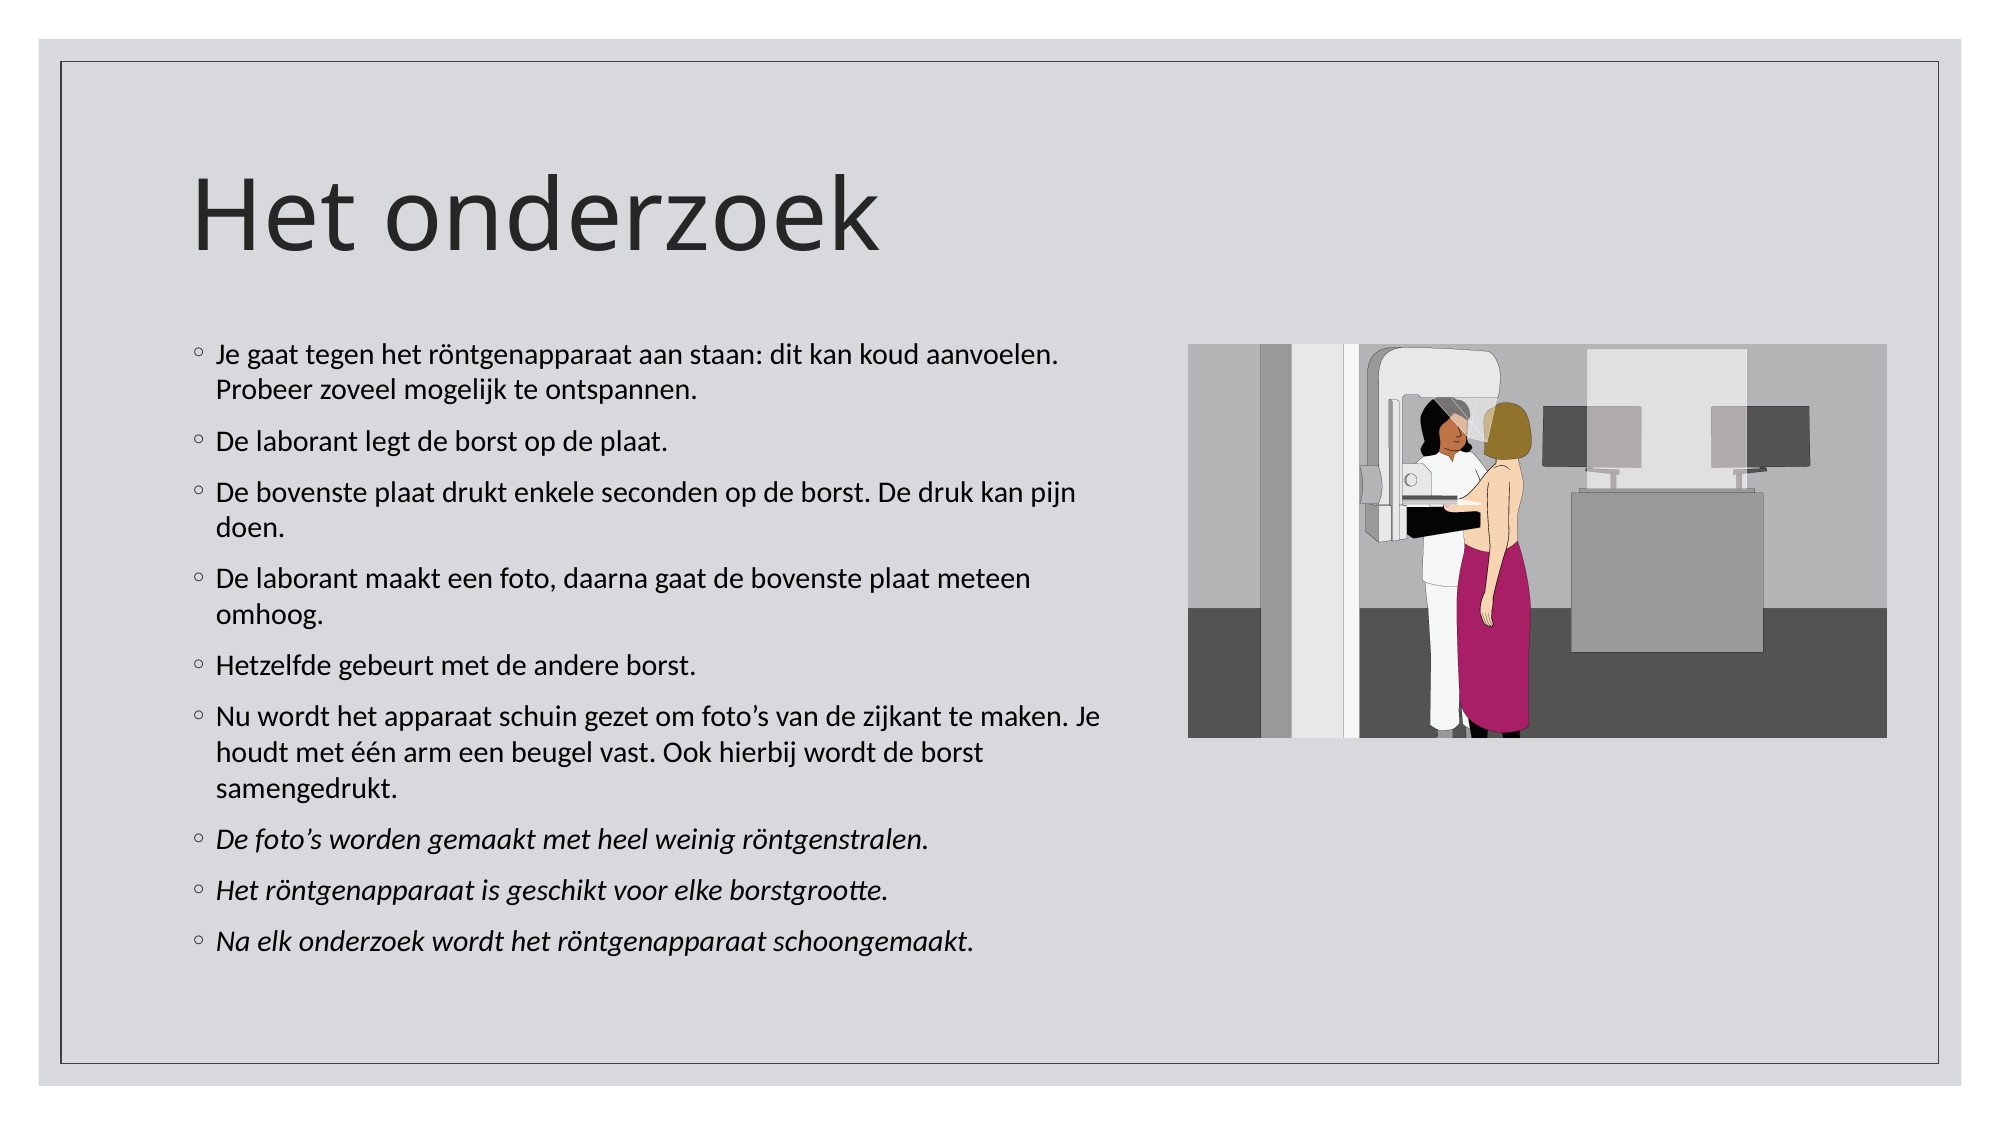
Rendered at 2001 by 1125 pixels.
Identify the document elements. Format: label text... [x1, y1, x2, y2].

title Het onderzoek [174, 105, 1825, 331]
list Je gaat tegen het röntgenapparaat aan staan: dit kan koud aanvoelen. Probeer zoveel mogelijk te ontspannen. De laborant legt de borst op de plaat. De bovenste plaat drukt enkele seconden op de borst. De druk kan pijn doen. De laborant maakt een foto, daarna gaat de bovenste plaat meteen omhoog. Hetzelfde gebeurt met de andere borst. Nu wordt het apparaat schuin gezet om foto’s van de zijkant te maken. Je houdt met één arm een beugel vast. Ook hierbij wordt de borst samengedrukt. De foto’s worden gemaakt met heel weinig röntgenstralen. Het röntgenapparaat is geschikt voor elke borstgrootte. Na elk onderzoek wordt het röntgenapparaat schoongemaakt. [174, 326, 1137, 972]
picture [1188, 344, 1887, 738]
